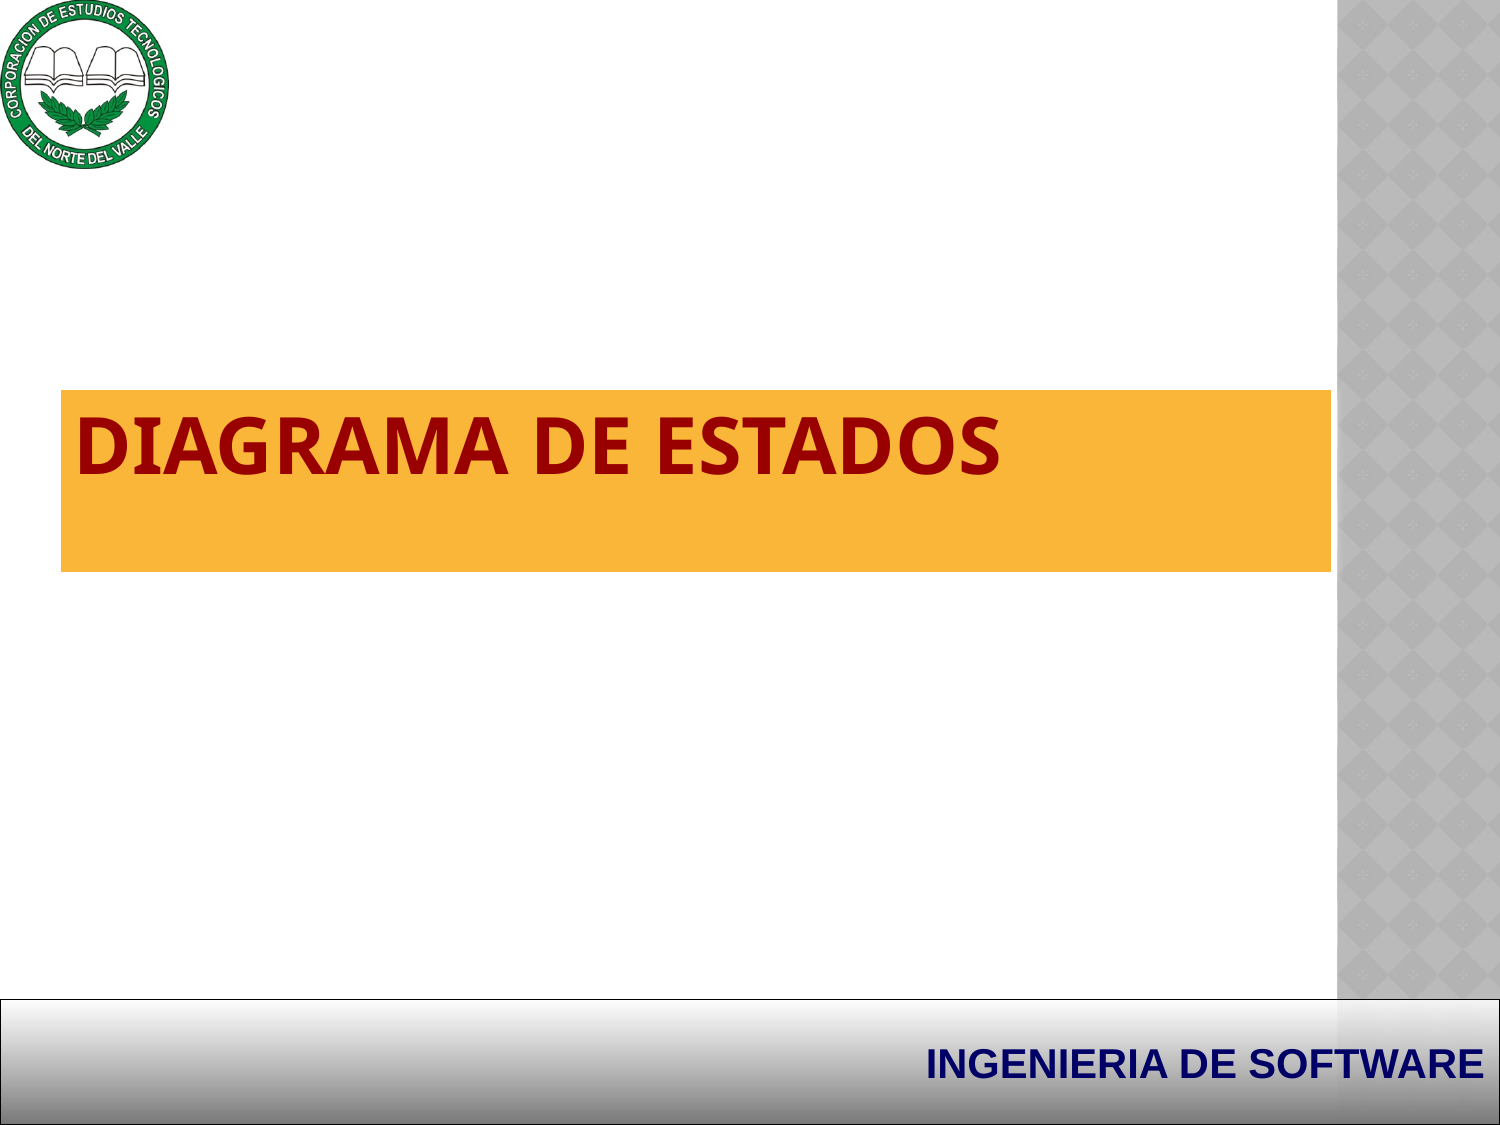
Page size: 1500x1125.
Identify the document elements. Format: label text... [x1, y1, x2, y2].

picture [0, 0, 169, 169]
title Diagrama de Estados [56, 385, 1336, 578]
